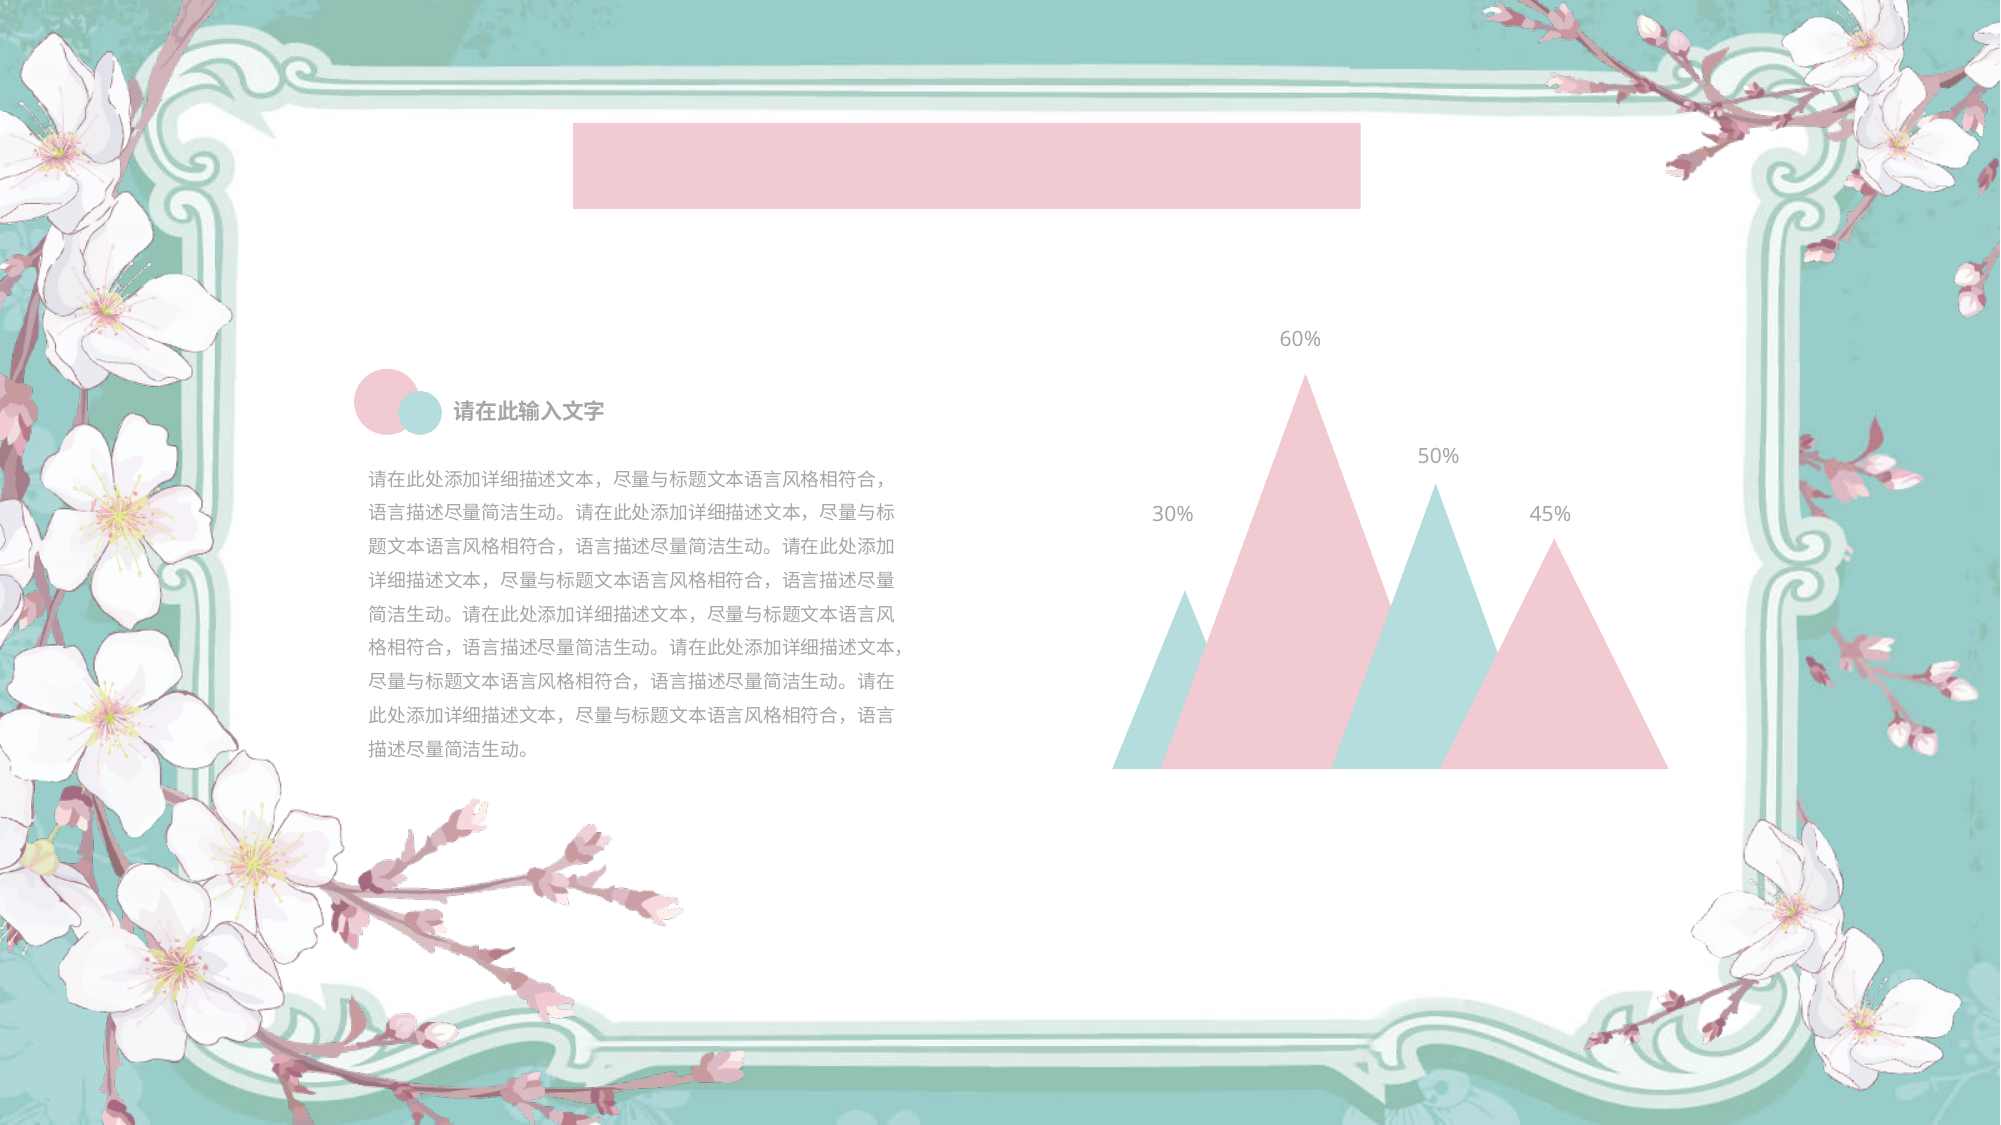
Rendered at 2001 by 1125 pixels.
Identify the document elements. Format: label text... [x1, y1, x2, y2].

text_box 请在此处添加详细描述文本，尽量与标题文本语言风格相符合，语言描述尽量简洁生动。请在此处添加详细描述文本，尽量与标题文本语言风格相符合，语言描述尽量简洁生动。请在此处添加详细描述文本，尽量与标题文本语言风格相符合，语言描述尽量简洁生动。请在此处添加详细描述文本，尽量与标题文本语言风格相符合，语言描述尽量简洁生动。请在此处添加详细描述文本，尽量与标题文本语言风格相符合，语言描述尽量简洁生动。请在此处添加详细描述文本，尽量与标题文本语言风格相符合，语言描述尽量简洁生动。 [354, 448, 921, 768]
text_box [1112, 317, 1669, 769]
text_box 请在此输入文字 [442, 390, 621, 432]
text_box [354, 368, 442, 435]
picture [0, 0, 2000, 1125]
